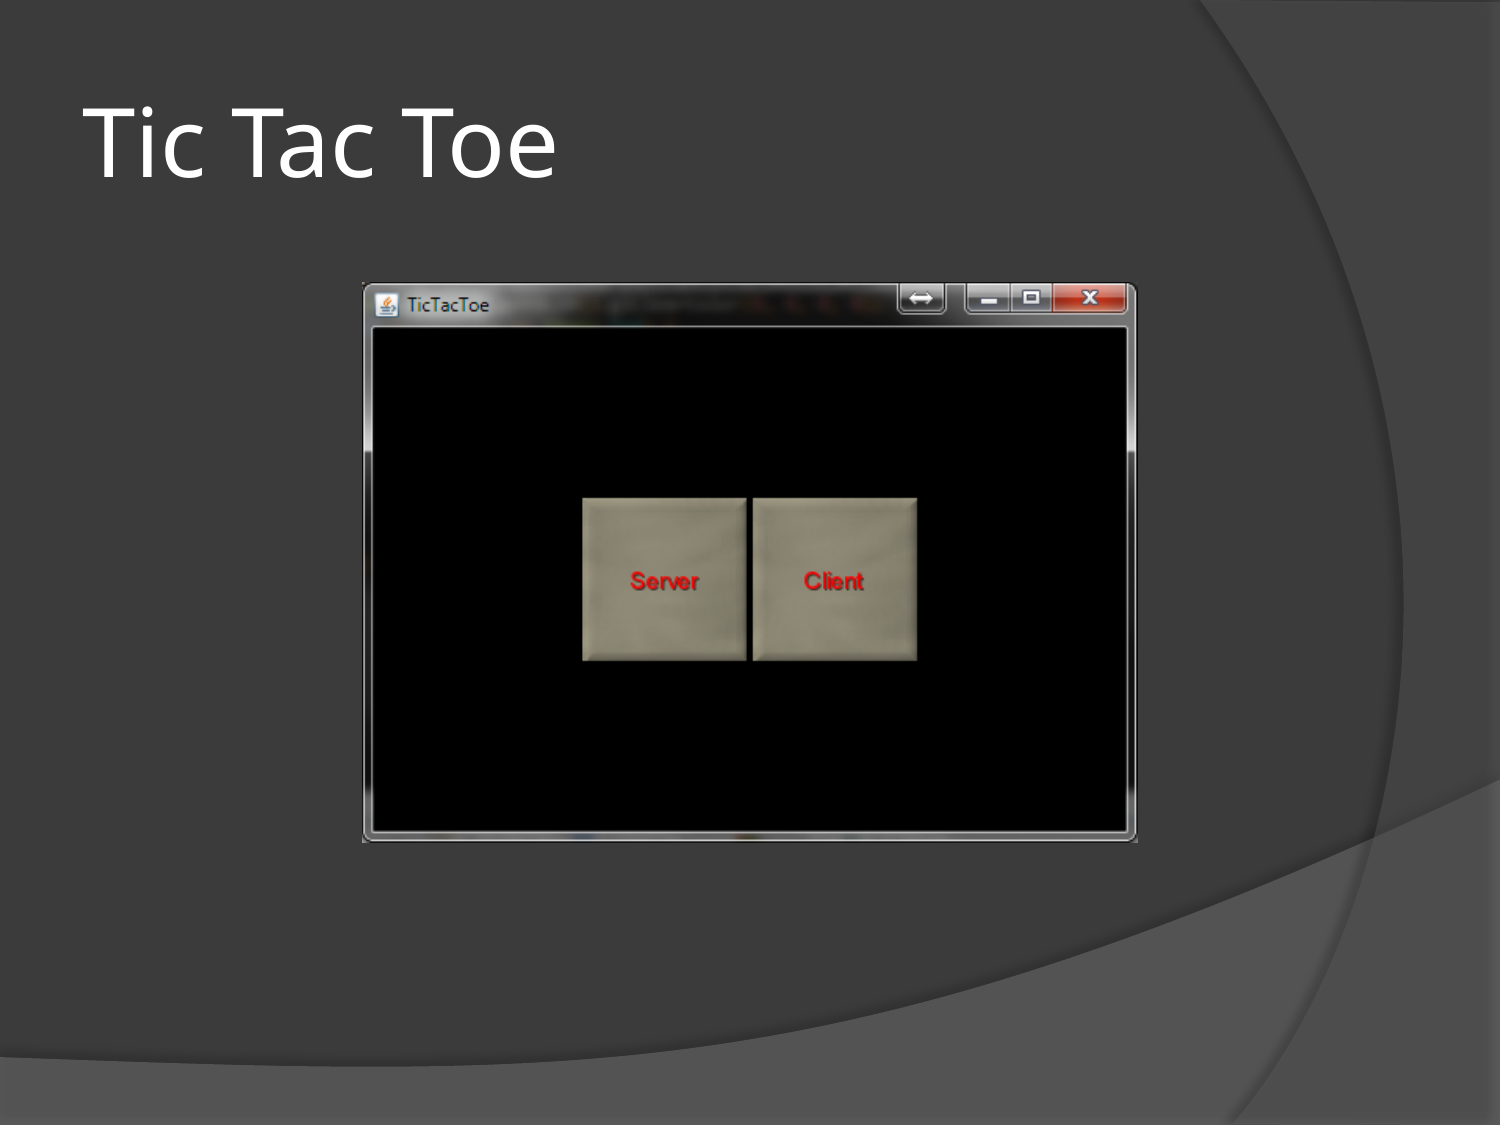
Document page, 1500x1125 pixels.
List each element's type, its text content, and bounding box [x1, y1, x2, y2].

picture [362, 282, 1138, 843]
title Tic Tac Toe [75, 45, 1300, 233]
